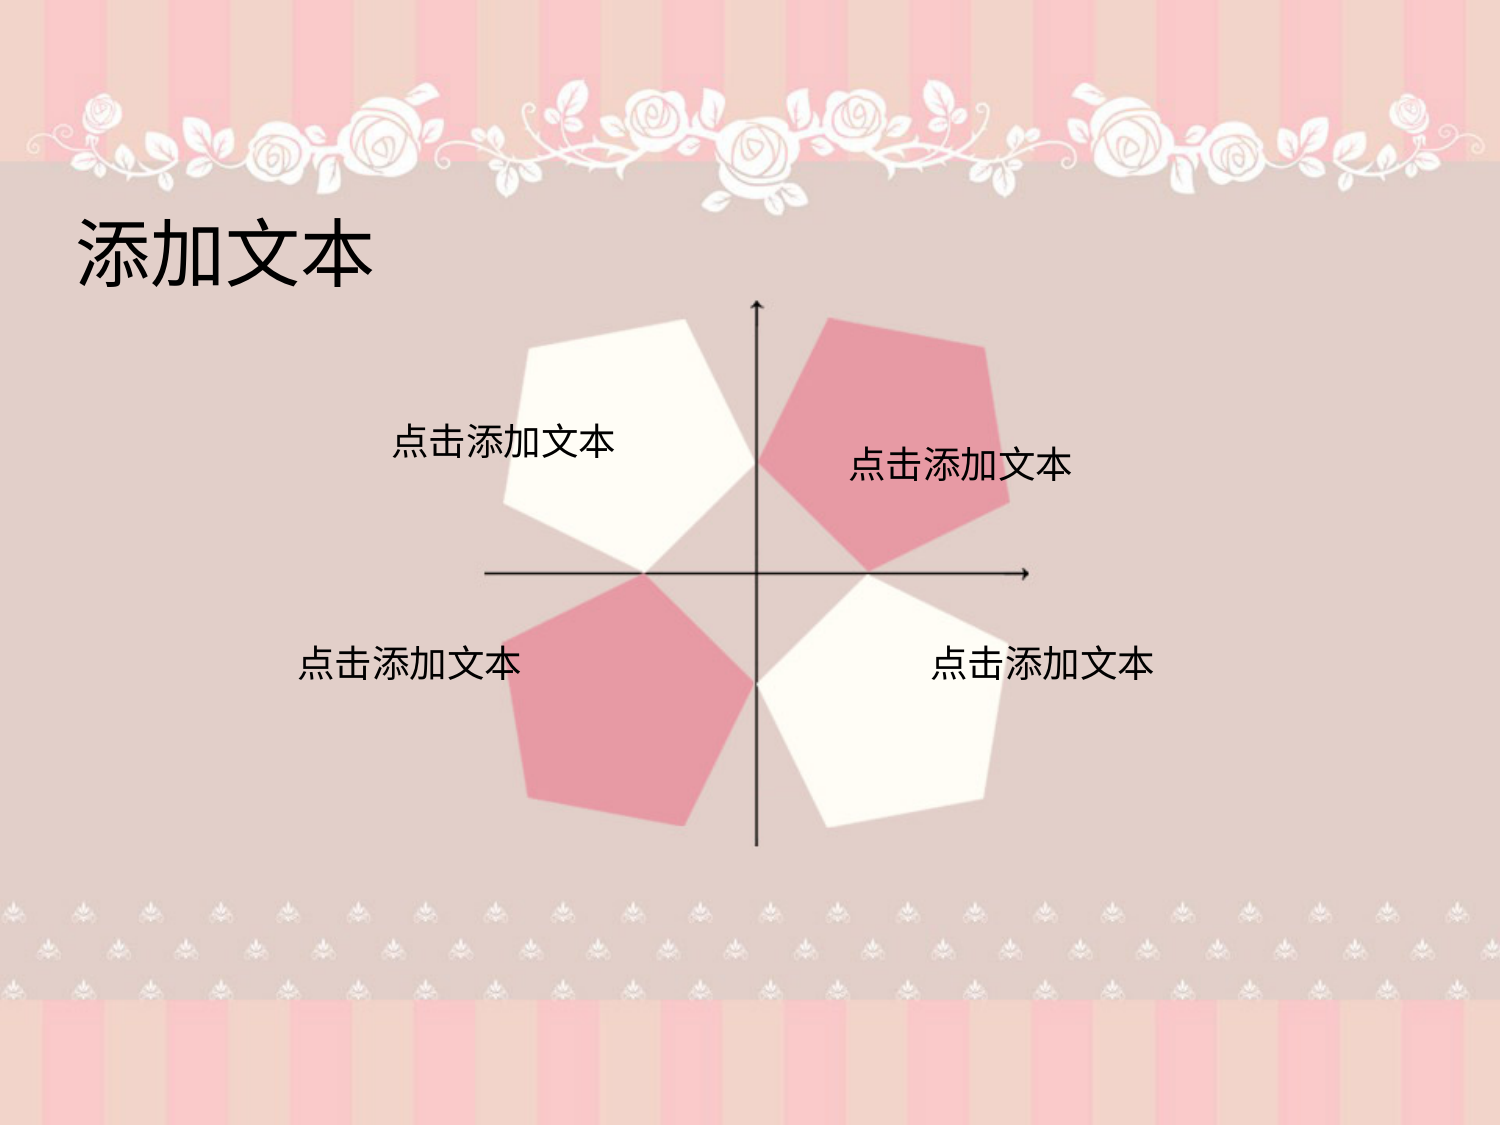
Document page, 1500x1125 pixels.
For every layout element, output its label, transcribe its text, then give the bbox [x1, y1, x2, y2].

text_box 点击添加文本 [833, 433, 1089, 494]
text_box 添加文本 [60, 199, 391, 304]
text_box 点击添加文本 [915, 632, 1171, 693]
picture [0, 0, 1500, 1125]
text_box 点击添加文本 [282, 632, 538, 693]
text_box 点击添加文本 [376, 410, 632, 470]
